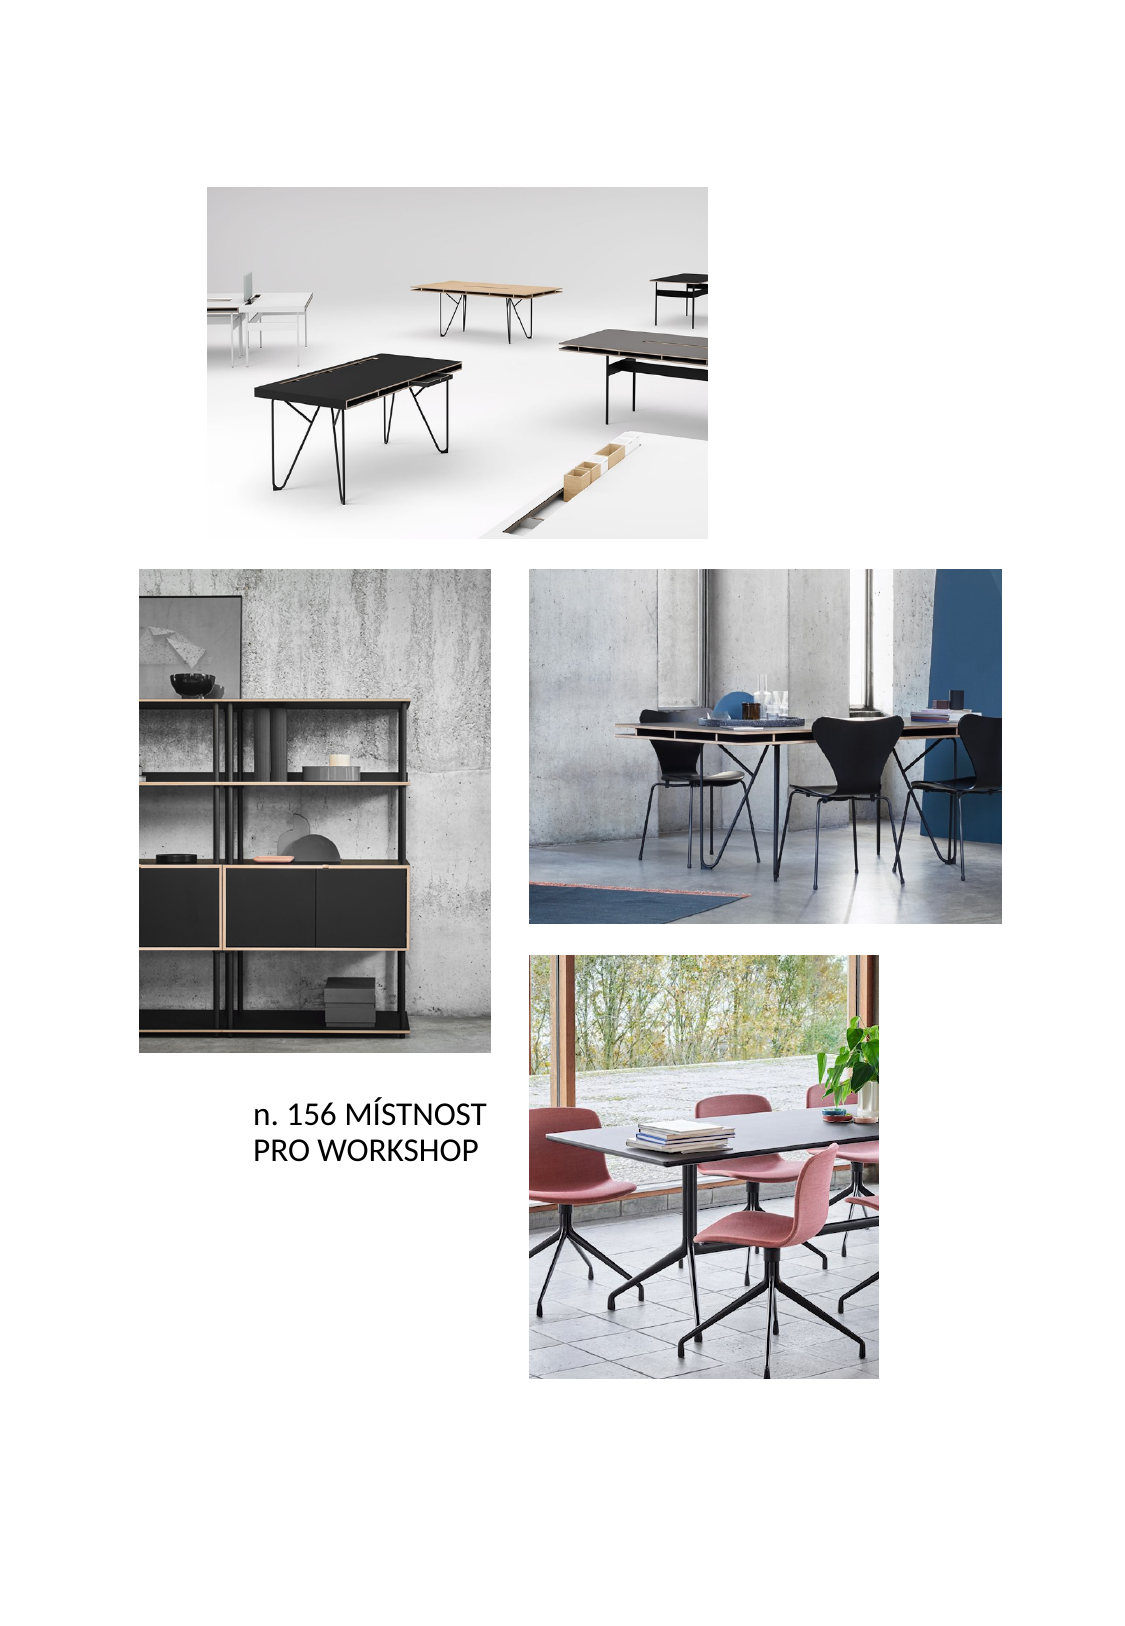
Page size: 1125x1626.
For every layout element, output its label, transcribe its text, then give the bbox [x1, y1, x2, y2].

text_box n. 156 MÍSTNOST PRO WORKSHOP [238, 1089, 529, 1258]
picture [529, 955, 879, 1379]
picture [529, 569, 1002, 924]
picture [207, 187, 708, 539]
picture [139, 569, 491, 1053]
